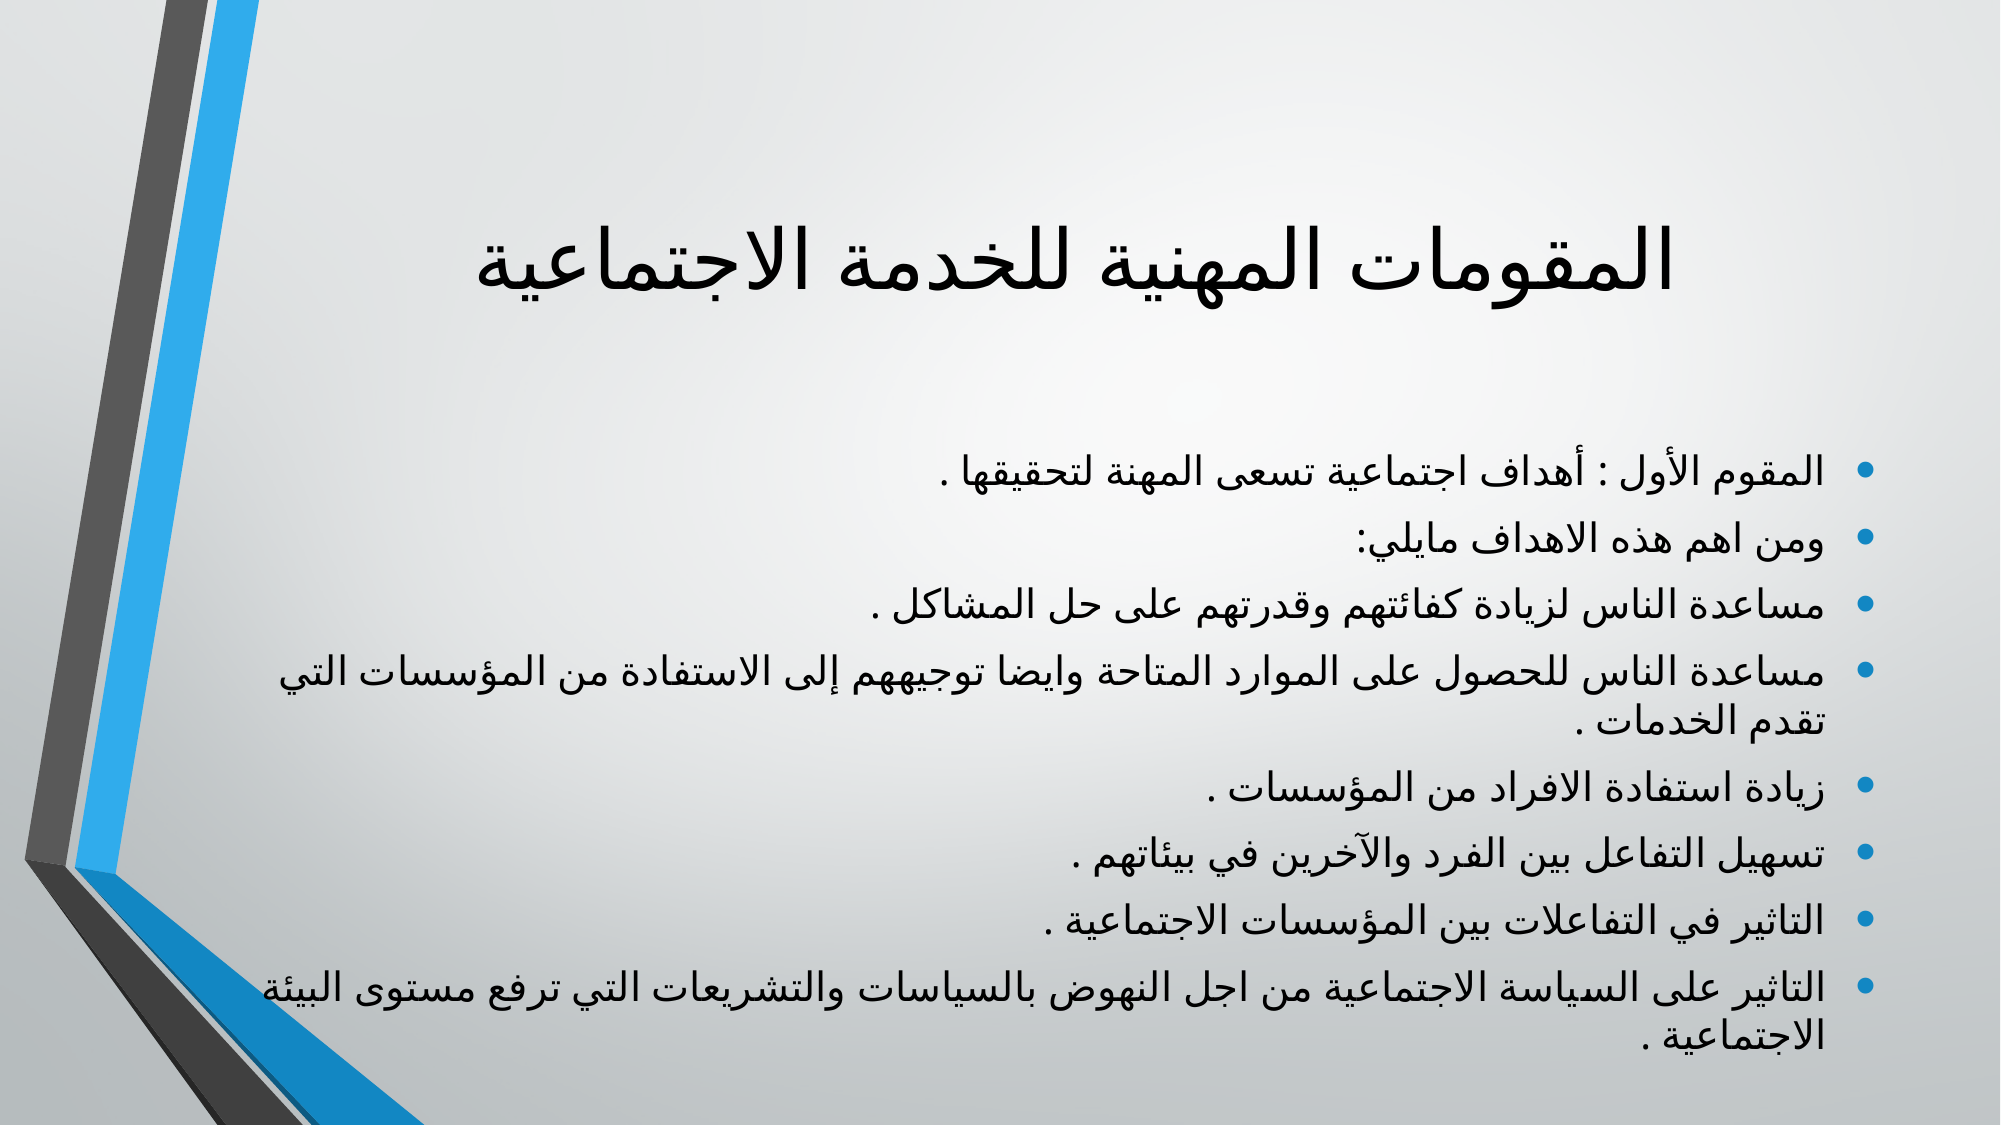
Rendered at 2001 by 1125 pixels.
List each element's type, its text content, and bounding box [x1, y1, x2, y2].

title المقومات المهنية للخدمة الاجتماعية [243, 112, 1887, 400]
list المقوم الأول : أهداف اجتماعية تسعى المهنة لتحقيقها . ومن اهم هذه الاهداف مايلي: مساعدة الناس لزيادة كفائتهم وقدرتهم على حل المشاكل . مساعدة الناس للحصول على الموارد المتاحة وايضا توجيههم إلى الاستفادة من المؤسسات التي تقدم الخدمات . زيادة استفادة الافراد من المؤسسات . تسهيل التفاعل بين الفرد والآخرين في بيئاتهم . التاثير في التفاعلات بين المؤسسات الاجتماعية . التاثير على السياسة الاجتماعية من اجل النهوض بالسياسات والتشريعات التي ترفع مستوى البيئة الاجتماعية . [243, 437, 1887, 1067]
